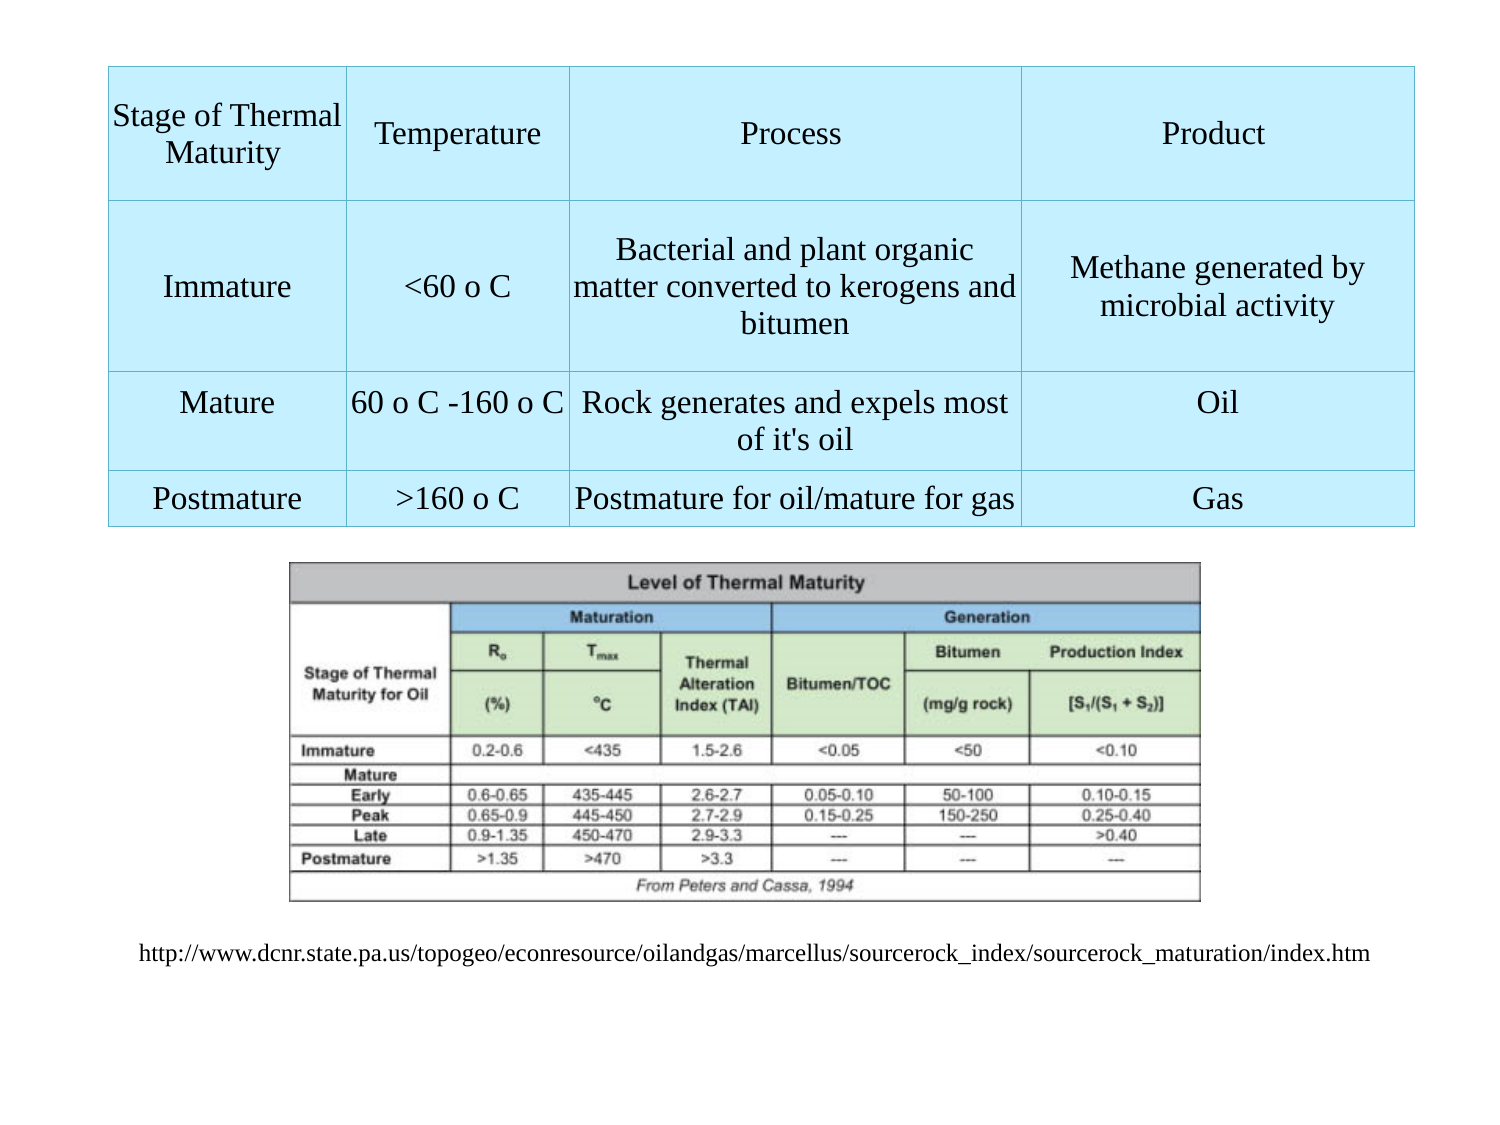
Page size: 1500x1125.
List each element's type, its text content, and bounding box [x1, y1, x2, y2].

table_cell Gas [1022, 471, 1414, 526]
table_cell Oil [1022, 372, 1414, 470]
table_cell <60 o C [347, 201, 569, 371]
table_cell Postmature for oil/mature for gas [570, 471, 1021, 526]
table_header Product [1022, 67, 1414, 200]
table_cell 60 o C -160 o C [347, 372, 569, 470]
table_cell Methane generated by microbial activity [1022, 201, 1414, 371]
table_cell Postmature [109, 471, 346, 526]
table_cell Rock generates and expels most of it's oil [570, 372, 1021, 470]
table_header Stage of Thermal Maturity [109, 67, 346, 200]
table_header Temperature [347, 67, 569, 200]
text_box http://www.dcnr.state.pa.us/topogeo/econresource/oilandgas/marcellus/sourcerock_index/sourcerock_maturation/index.htm [123, 928, 1400, 974]
table_cell >160 o C [347, 471, 569, 526]
table_cell Immature [109, 201, 346, 371]
table_header Process [570, 67, 1021, 200]
table_cell Mature [109, 372, 346, 470]
picture [289, 562, 1201, 902]
table_cell Bacterial and plant organic matter converted to kerogens and bitumen [570, 201, 1021, 371]
